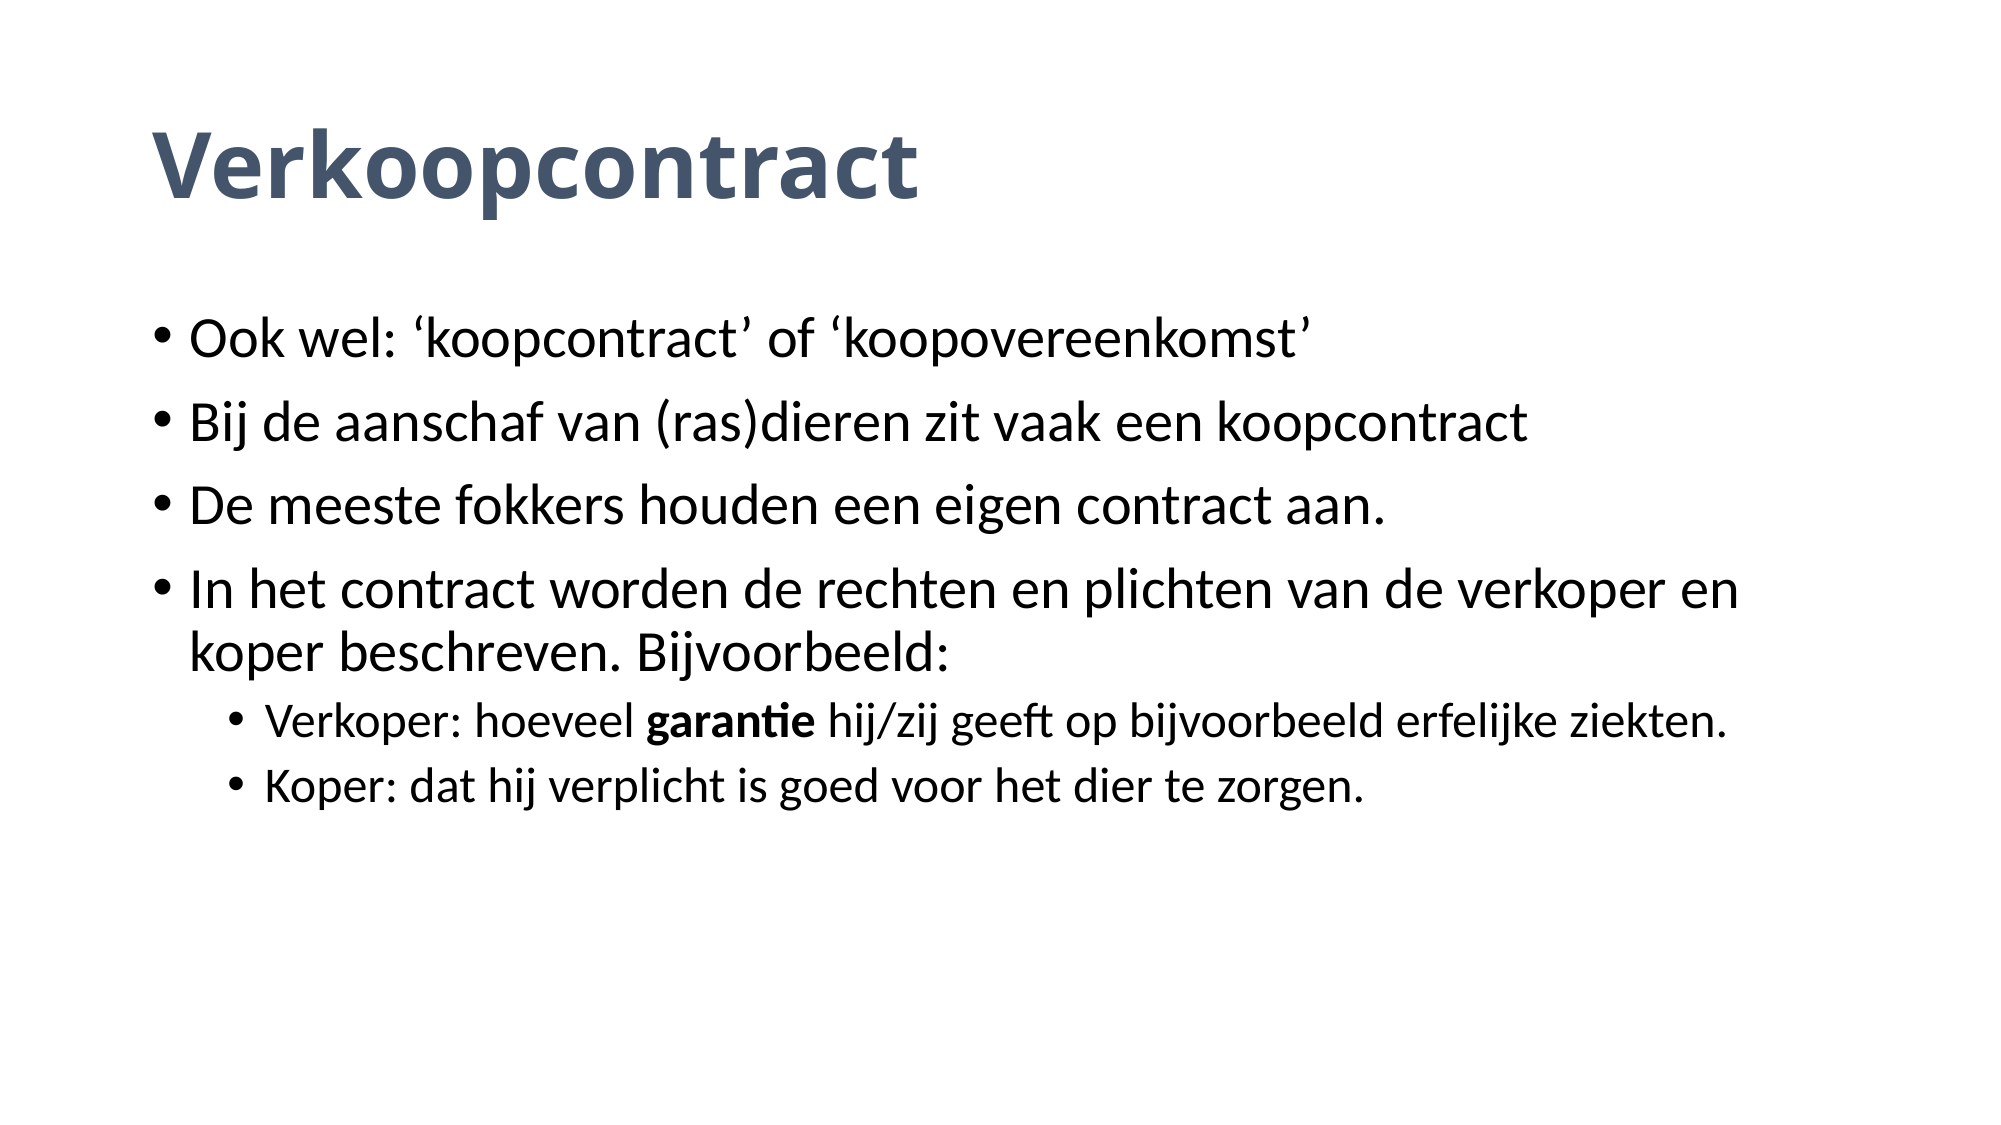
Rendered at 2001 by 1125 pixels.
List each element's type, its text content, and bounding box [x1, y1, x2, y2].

title Verkoopcontract [137, 59, 1863, 278]
list Ook wel: ‘koopcontract’ of ‘koopovereenkomst’ Bij de aanschaf van (ras)dieren zit vaak een koopcontract De meeste fokkers houden een eigen contract aan. In het contract worden de rechten en plichten van de verkoper en koper beschreven. Bijvoorbeeld: Verkoper: hoeveel garantie hij/zij geeft op bijvoorbeeld erfelijke ziekten. Koper: dat hij verplicht is goed voor het dier te zorgen. [137, 299, 1863, 1014]
